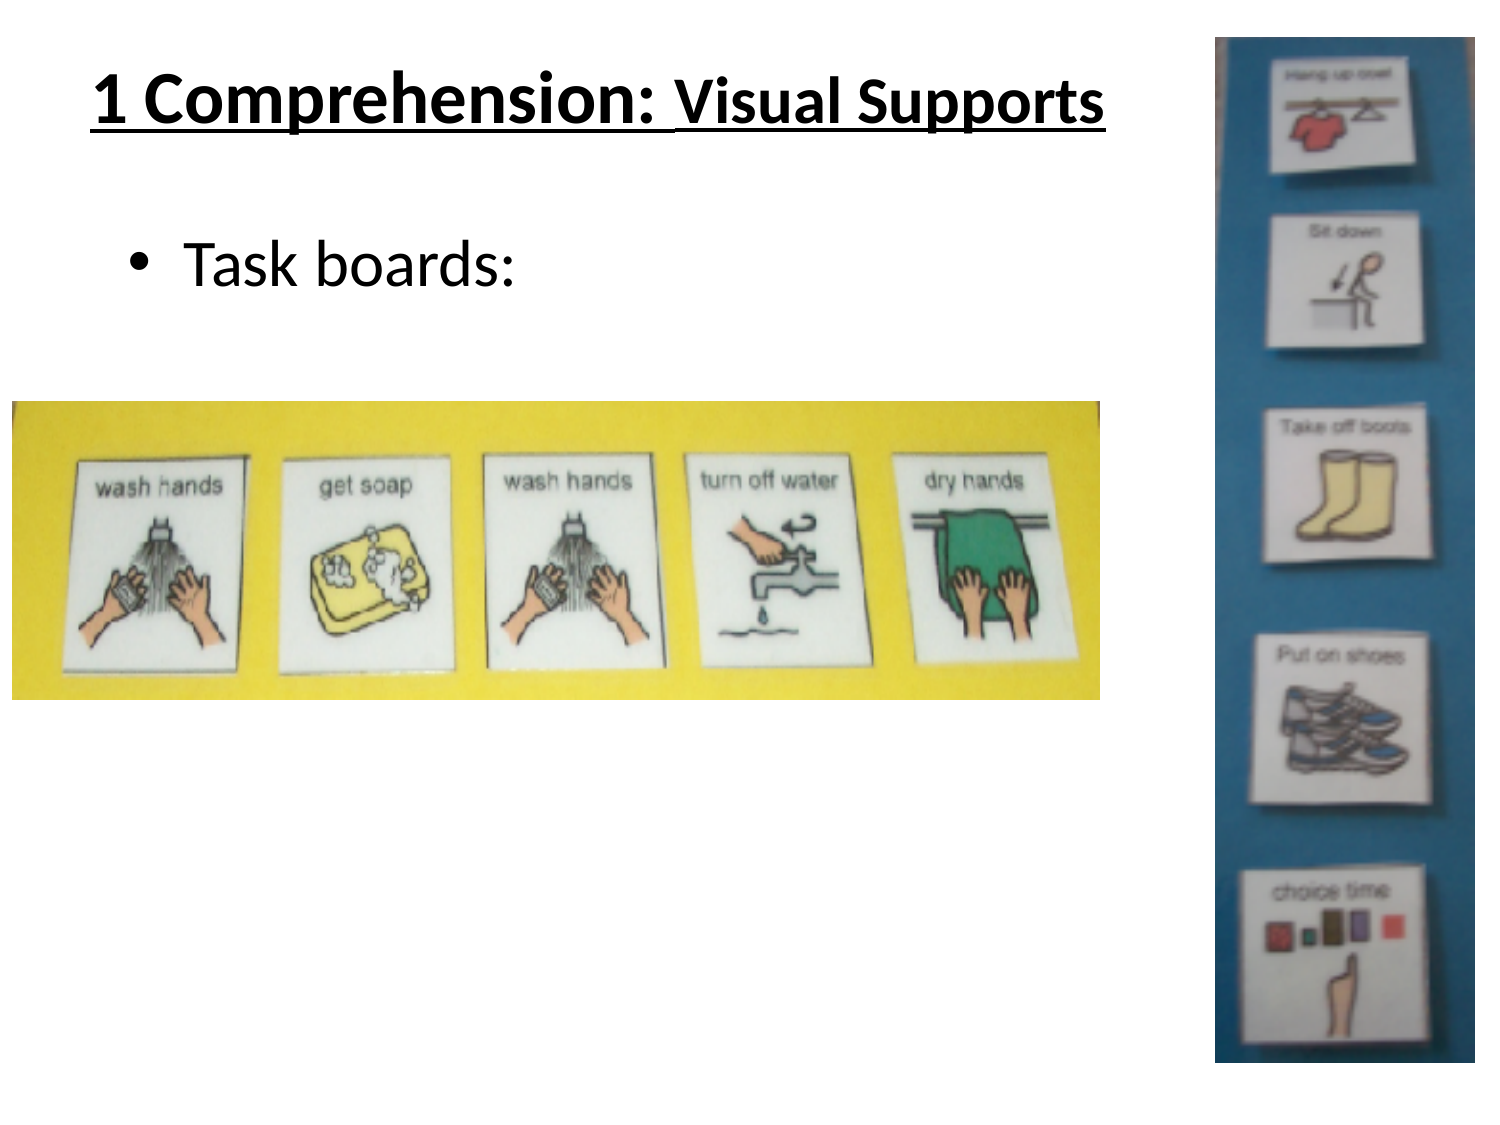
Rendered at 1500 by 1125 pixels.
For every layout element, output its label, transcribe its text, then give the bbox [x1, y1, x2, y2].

list Task boards: [112, 212, 1209, 1000]
picture [12, 400, 1101, 701]
picture [1214, 37, 1476, 1063]
title 1 Comprehension: Visual Supports [75, 0, 1350, 188]
